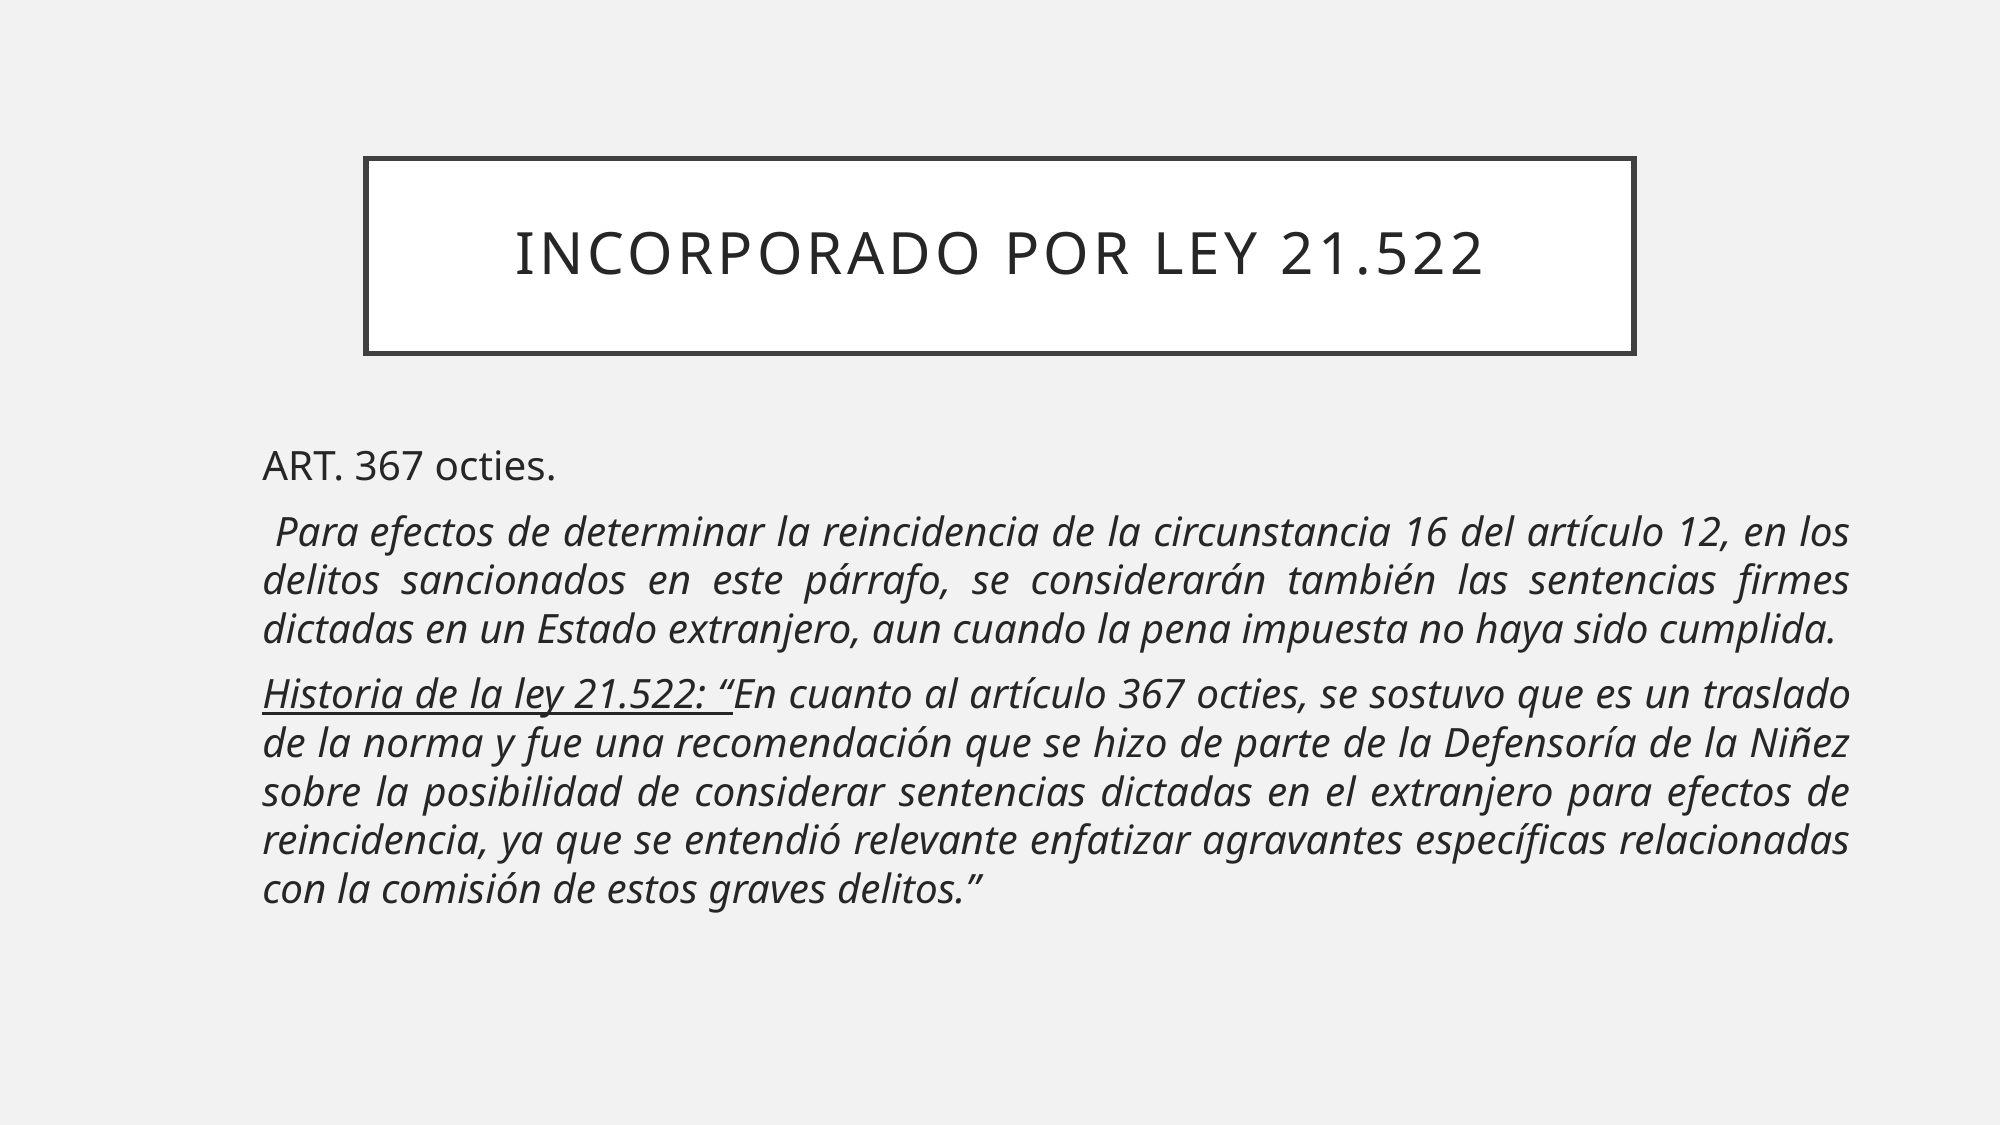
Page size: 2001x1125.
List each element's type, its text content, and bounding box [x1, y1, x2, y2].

title INCORPORADO POR LEY 21.522 [363, 156, 1637, 356]
list ART. 367 octies. Para efectos de determinar la reincidencia de la circunstancia 16 del artículo 12, en los delitos sancionados en este párrafo, se considerarán también las sentencias firmes dictadas en un Estado extranjero, aun cuando la pena impuesta no haya sido cumplida. Historia de la ley 21.522: “En cuanto al artículo 367 octies, se sostuvo que es un traslado de la norma y fue una recomendación que se hizo de parte de la Defensoría de la Niñez sobre la posibilidad de considerar sentencias dictadas en el extranjero para efectos de reincidencia, ya que se entendió relevante enfatizar agravantes específicas relacionadas con la comisión de estos graves delitos.” [247, 432, 1869, 942]
